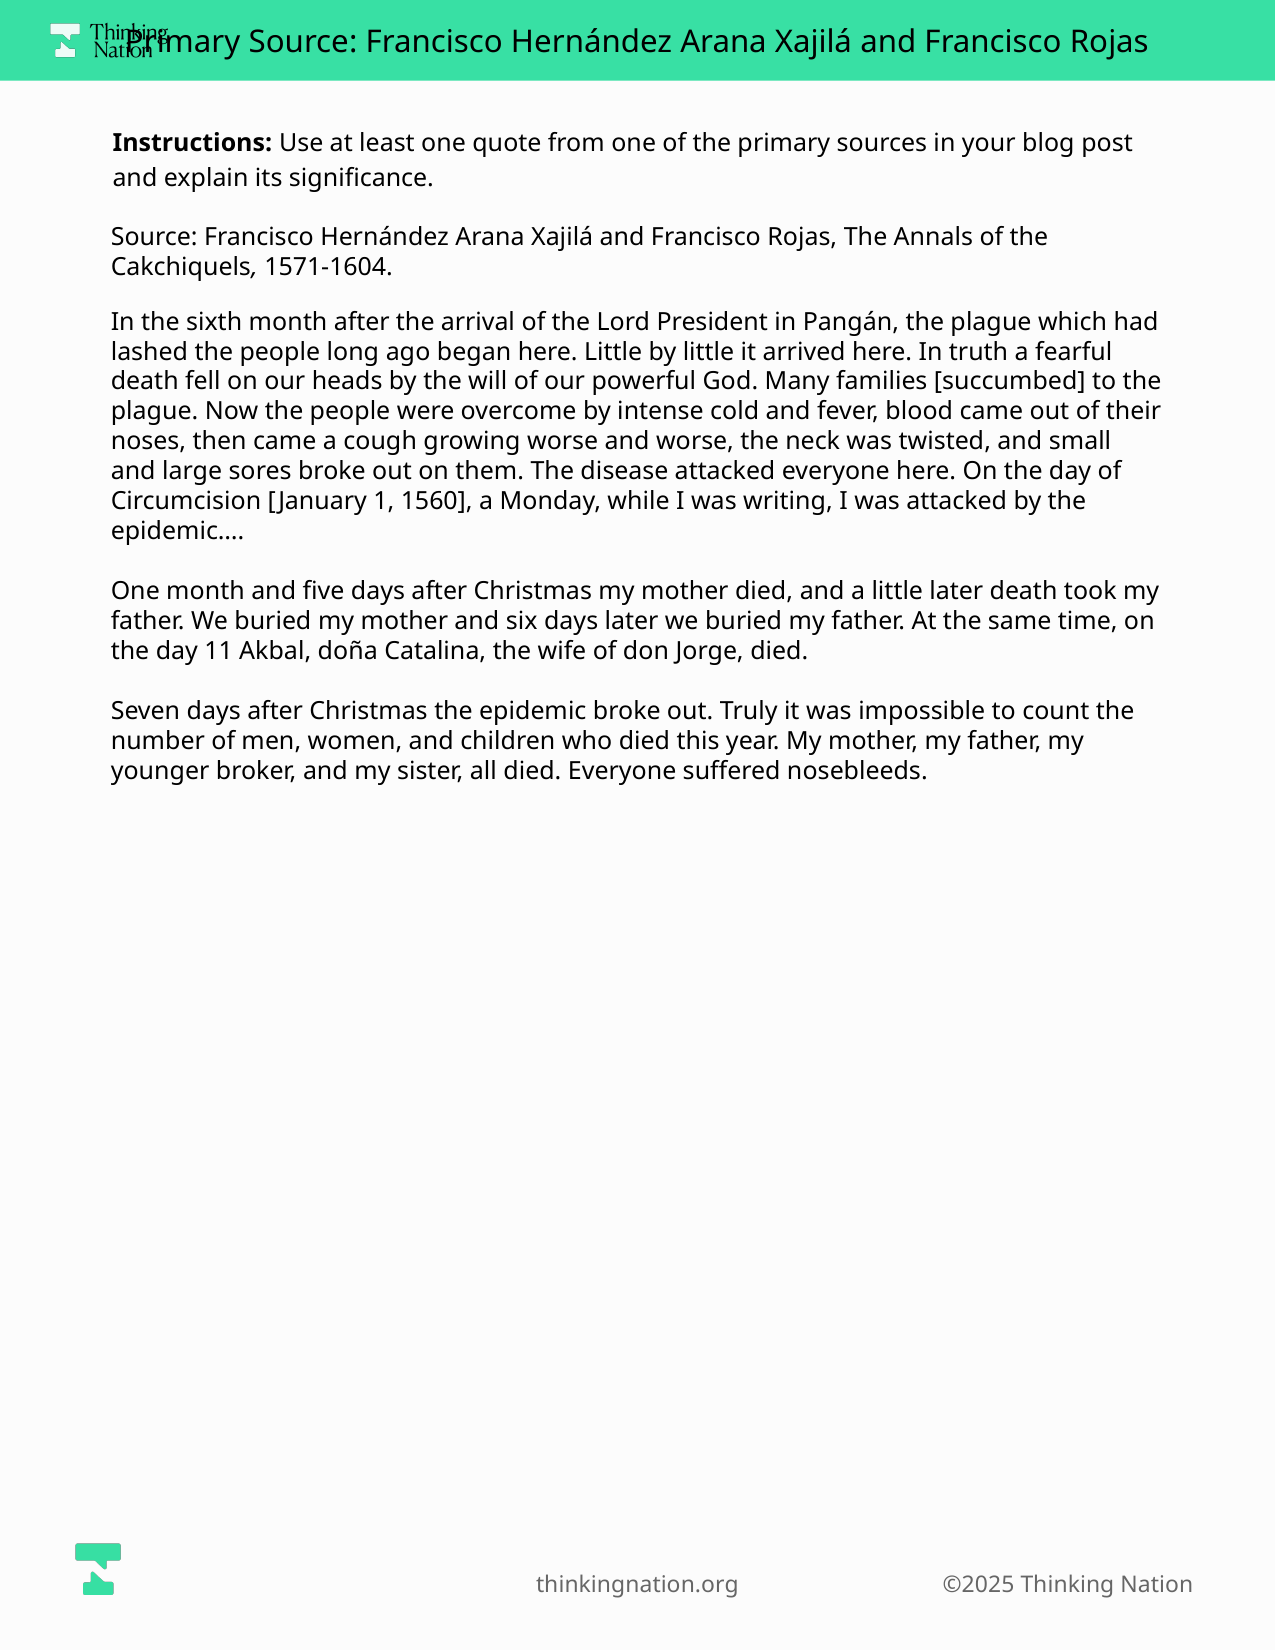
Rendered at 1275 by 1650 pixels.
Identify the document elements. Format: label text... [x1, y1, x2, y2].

text_box Primary Source: Francisco Hernández Arana Xajilá and Francisco Rojas [0, 0, 1275, 81]
picture [36, 12, 172, 69]
text_box ©2025 Thinking Nation [907, 1553, 1210, 1605]
text_box Source: Francisco Hernández Arana Xajilá and Francisco Rojas, The Annals of the Cakchiquels, 1571-1604. In the sixth month after the arrival of the Lord President in Pangán, the plague which had lashed the people long ago began here. Little by little it arrived here. In truth a fearful death fell on our heads by the will of our powerful God. Many families [succumbed] to the plague. Now the people were overcome by intense cold and fever, blood came out of their noses, then came a cough growing worse and worse, the neck was twisted, and small and large sores broke out on them. The disease attacked everyone here. On the day of Circumcision [January 1, 1560], a Monday, while I was writing, I was attacked by the epidemic…. One month and five days after Christmas my mother died, and a little later death took my father. We buried my mother and six days later we buried my father. At the same time, on the day 11 Akbal, doña Catalina, the wife of don Jorge, died. Seven days after Christmas the epidemic broke out. Truly it was impossible to count the number of men, women, and children who died this year. My mother, my father, my younger broker, and my sister, all died. Everyone suffered nosebleeds. [95, 205, 1179, 900]
text_box Instructions: Use at least one quote from one of the primary sources in your blog post and explain its significance. [97, 107, 1178, 205]
text_box thinkingnation.org [486, 1553, 789, 1605]
picture [62, 1533, 134, 1605]
